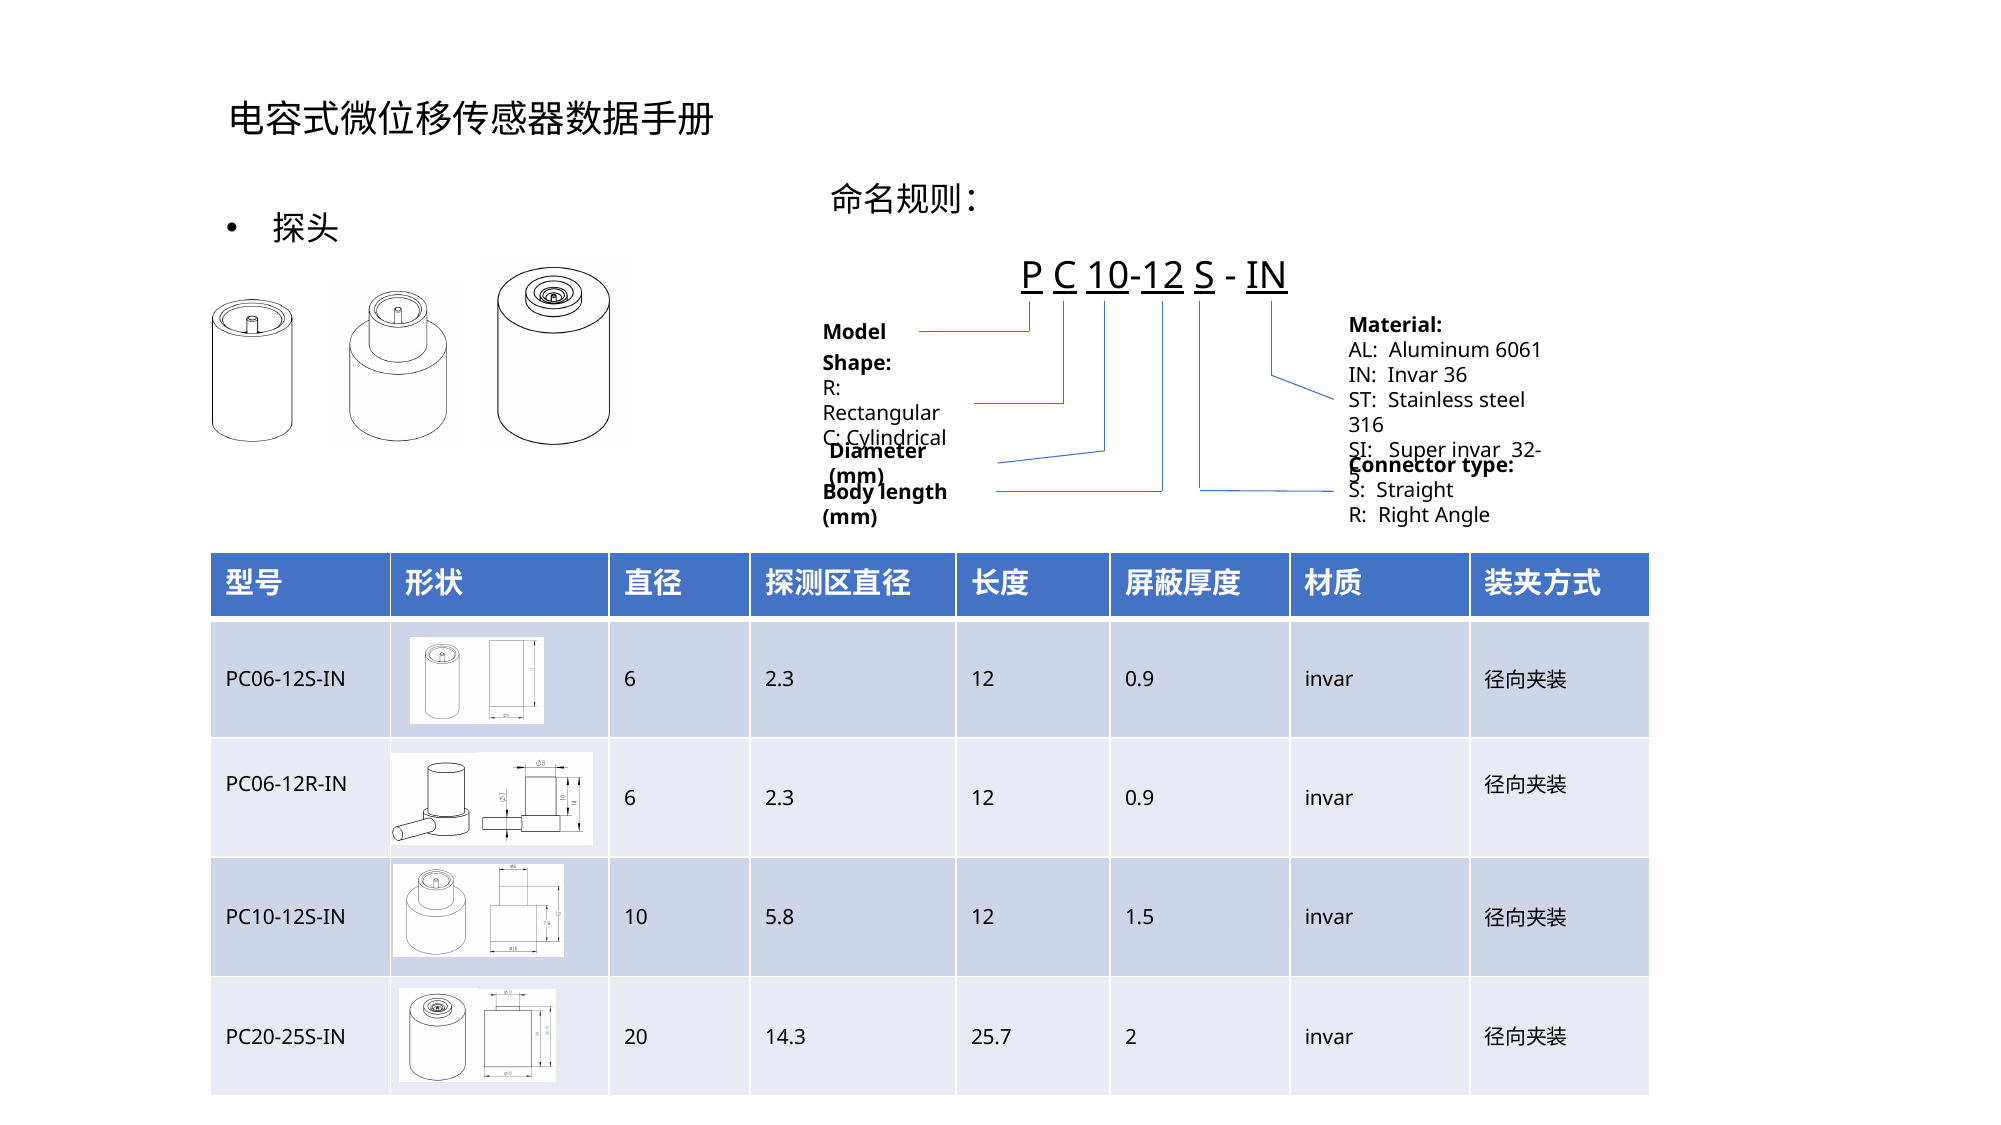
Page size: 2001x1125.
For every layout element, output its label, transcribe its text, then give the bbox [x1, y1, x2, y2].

table_header 直径 [610, 553, 749, 616]
table_header 长度 [957, 553, 1109, 616]
table_cell 径向夹装 [1471, 739, 1649, 856]
picture [476, 255, 633, 448]
picture [399, 988, 556, 1082]
table_cell 12 [957, 739, 1109, 856]
table_cell 径向夹装 [1471, 977, 1649, 1095]
table_cell 1.5 [1111, 858, 1289, 976]
table_cell [391, 977, 608, 1095]
text_box 探头 [211, 199, 355, 255]
table_header 材质 [1291, 553, 1469, 616]
table_header 形状 [391, 553, 608, 616]
table_cell 25.7 [957, 977, 1109, 1095]
picture [393, 864, 564, 957]
table_cell 0.9 [1111, 622, 1289, 737]
table_cell 2 [1111, 977, 1289, 1095]
table_header 探测区直径 [751, 553, 955, 616]
table_cell PC20-25S-IN [211, 977, 390, 1095]
table_cell 14.3 [751, 977, 955, 1095]
table_cell 2.3 [751, 622, 955, 737]
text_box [807, 170, 1568, 536]
table_cell PC06-12S-IN [211, 622, 390, 737]
table_header 型号 [211, 553, 390, 616]
table_cell 12 [957, 622, 1109, 737]
table_cell 0.9 [1111, 739, 1289, 856]
table_cell 5.8 [751, 858, 955, 976]
table_cell 6 [610, 622, 749, 737]
table_cell 6 [610, 739, 749, 856]
table_cell invar [1291, 622, 1469, 737]
table_cell invar [1291, 739, 1469, 856]
table_cell invar [1291, 858, 1469, 976]
table_cell PC06-12R-IN [211, 739, 390, 856]
table_cell 20 [610, 977, 749, 1095]
table_cell [391, 622, 608, 737]
table_cell 径向夹装 [1471, 858, 1649, 976]
table_cell PC10-12S-IN [211, 858, 390, 976]
picture [391, 752, 593, 845]
table_cell 2.3 [751, 739, 955, 856]
picture [177, 281, 464, 451]
table_cell 径向夹装 [1471, 622, 1649, 737]
table_cell 10 [610, 858, 749, 976]
table_cell [391, 858, 608, 976]
picture [410, 636, 544, 724]
table_header 装夹方式 [1471, 553, 1649, 616]
table_cell [391, 739, 608, 856]
table_cell 12 [957, 858, 1109, 976]
text_box 电容式微位移传感器数据手册 [213, 87, 731, 148]
table_header 屏蔽厚度 [1111, 553, 1289, 616]
table_cell invar [1291, 977, 1469, 1095]
